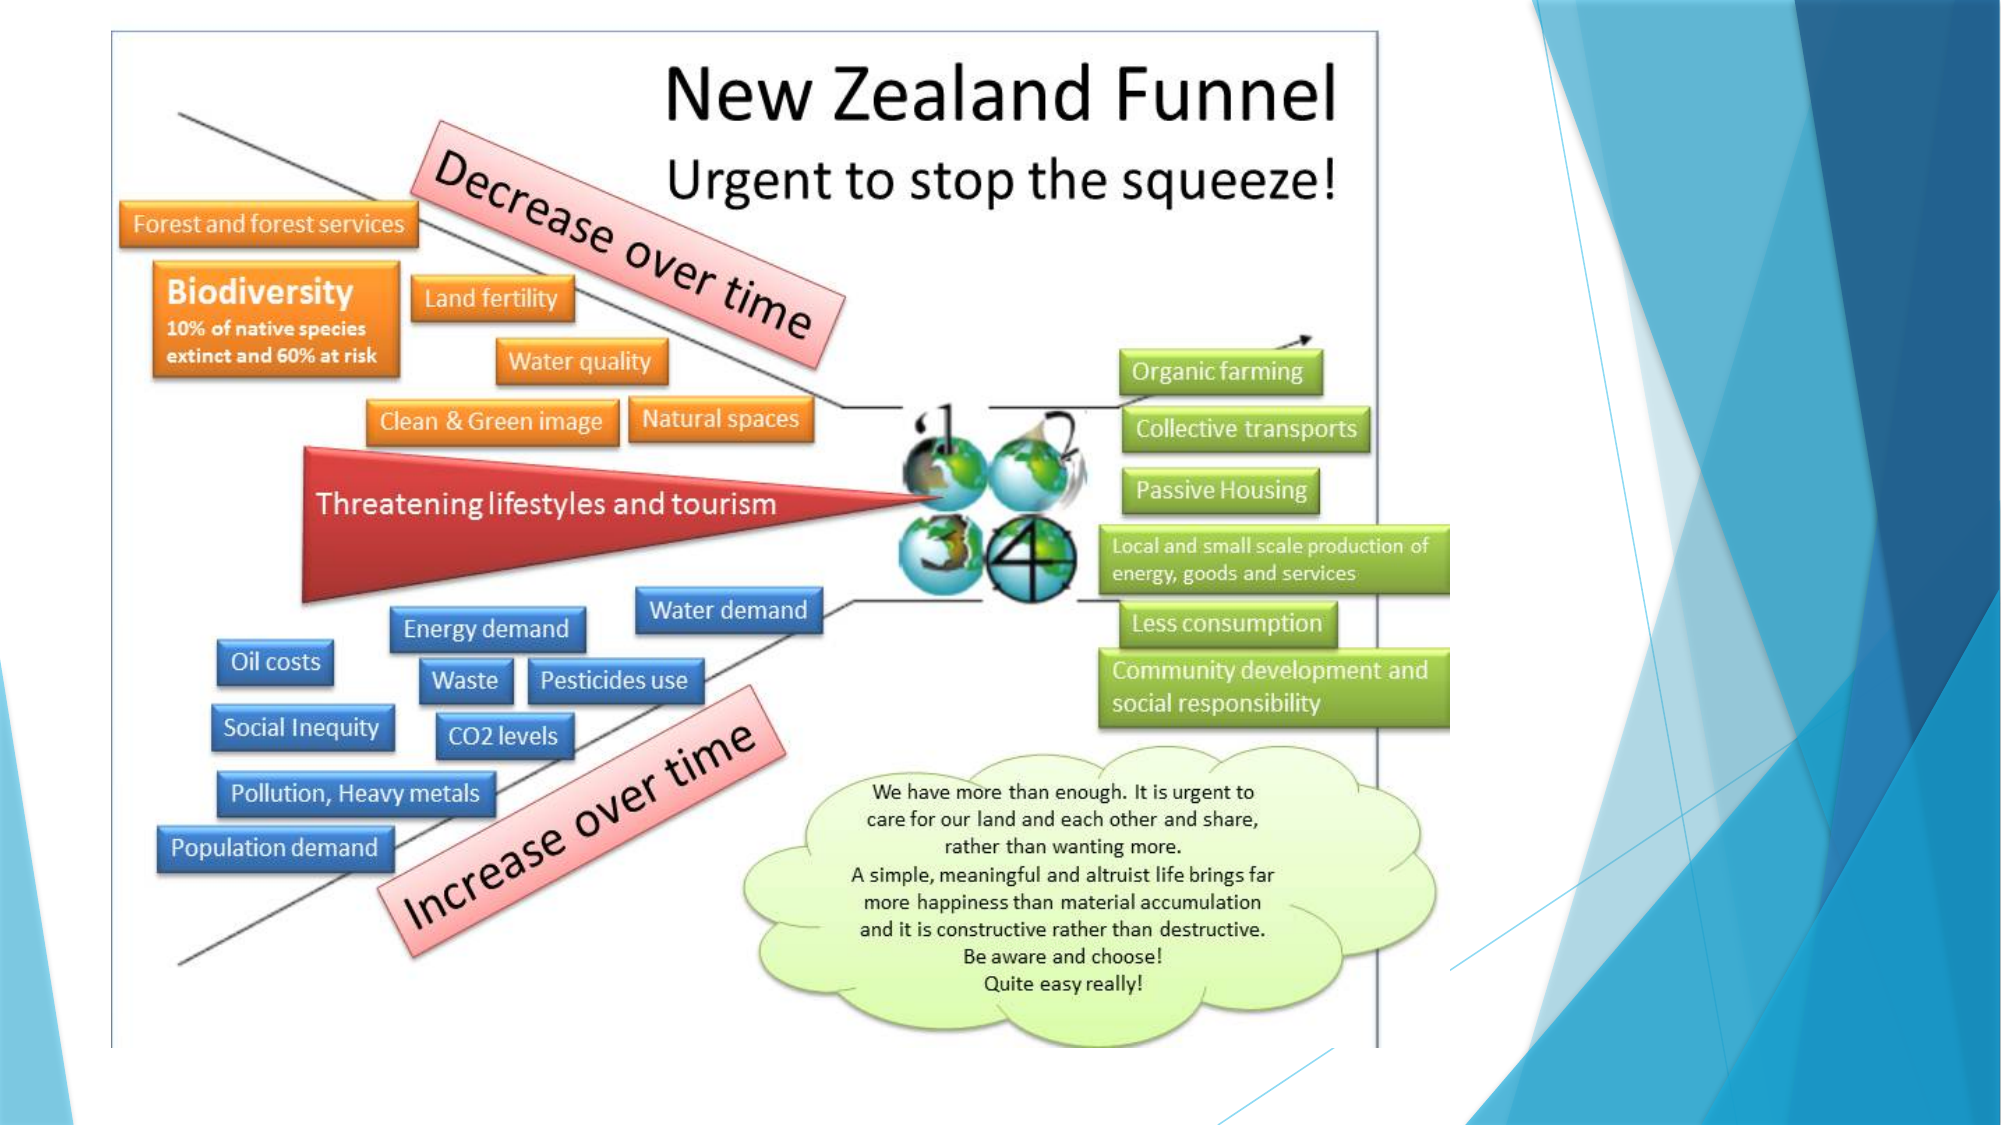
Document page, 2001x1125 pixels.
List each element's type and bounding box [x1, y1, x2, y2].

list [111, 18, 1450, 1049]
